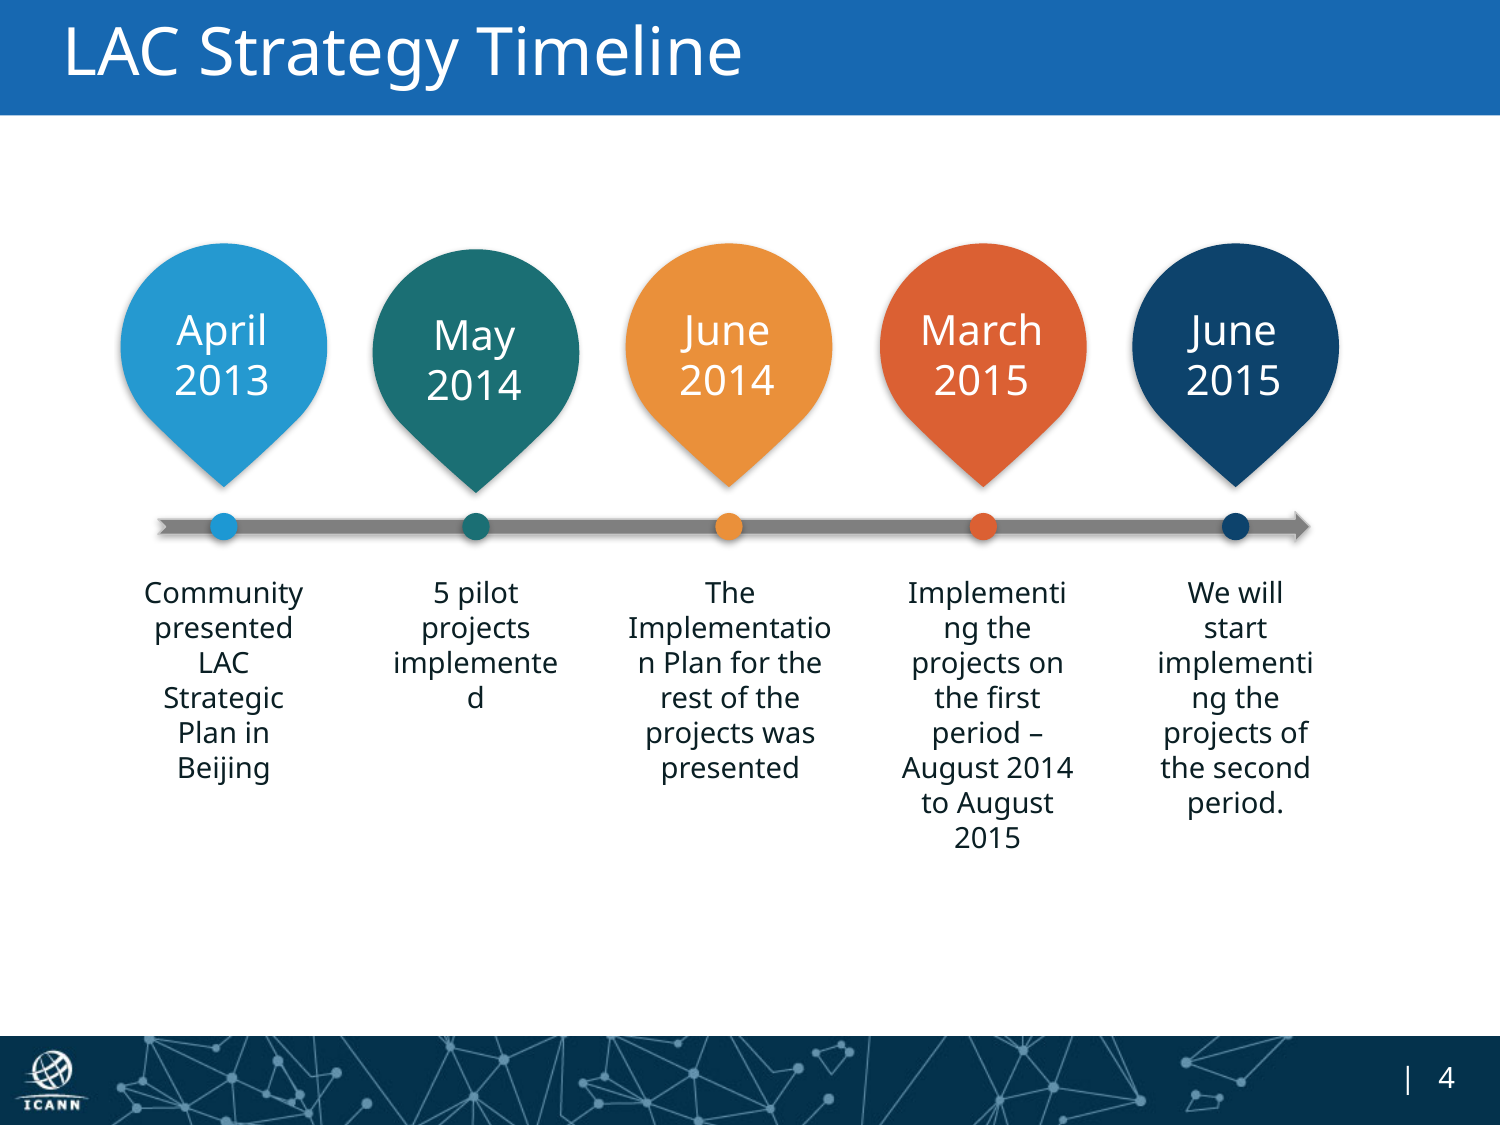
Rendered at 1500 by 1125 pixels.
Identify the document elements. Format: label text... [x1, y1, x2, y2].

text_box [372, 248, 580, 541]
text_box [879, 243, 1087, 451]
text_box [714, 512, 744, 541]
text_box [120, 243, 328, 451]
text_box Implementing the projects on the first period – August 2014 to August 2015 [885, 567, 1090, 862]
text_box [997, 518, 1220, 536]
text_box [209, 512, 239, 541]
text_box [237, 518, 367, 536]
text_box [1249, 510, 1311, 543]
text_box We will start implementing the projects of the second period. [1137, 567, 1334, 827]
text_box [157, 518, 208, 536]
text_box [1132, 243, 1340, 451]
text_box Community presented LAC Strategic Plan in Beijing [126, 567, 322, 792]
text_box The Implementation Plan for the rest of the projects was presented [608, 567, 853, 792]
title LAC Strategy Timeline [0, 0, 1500, 116]
text_box [1221, 512, 1251, 541]
text_box [743, 518, 968, 536]
picture [0, 1036, 1500, 1125]
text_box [625, 243, 833, 451]
text_box [968, 512, 998, 541]
text_box [585, 518, 714, 536]
text_box 5 pilot projects implemented [378, 567, 574, 722]
